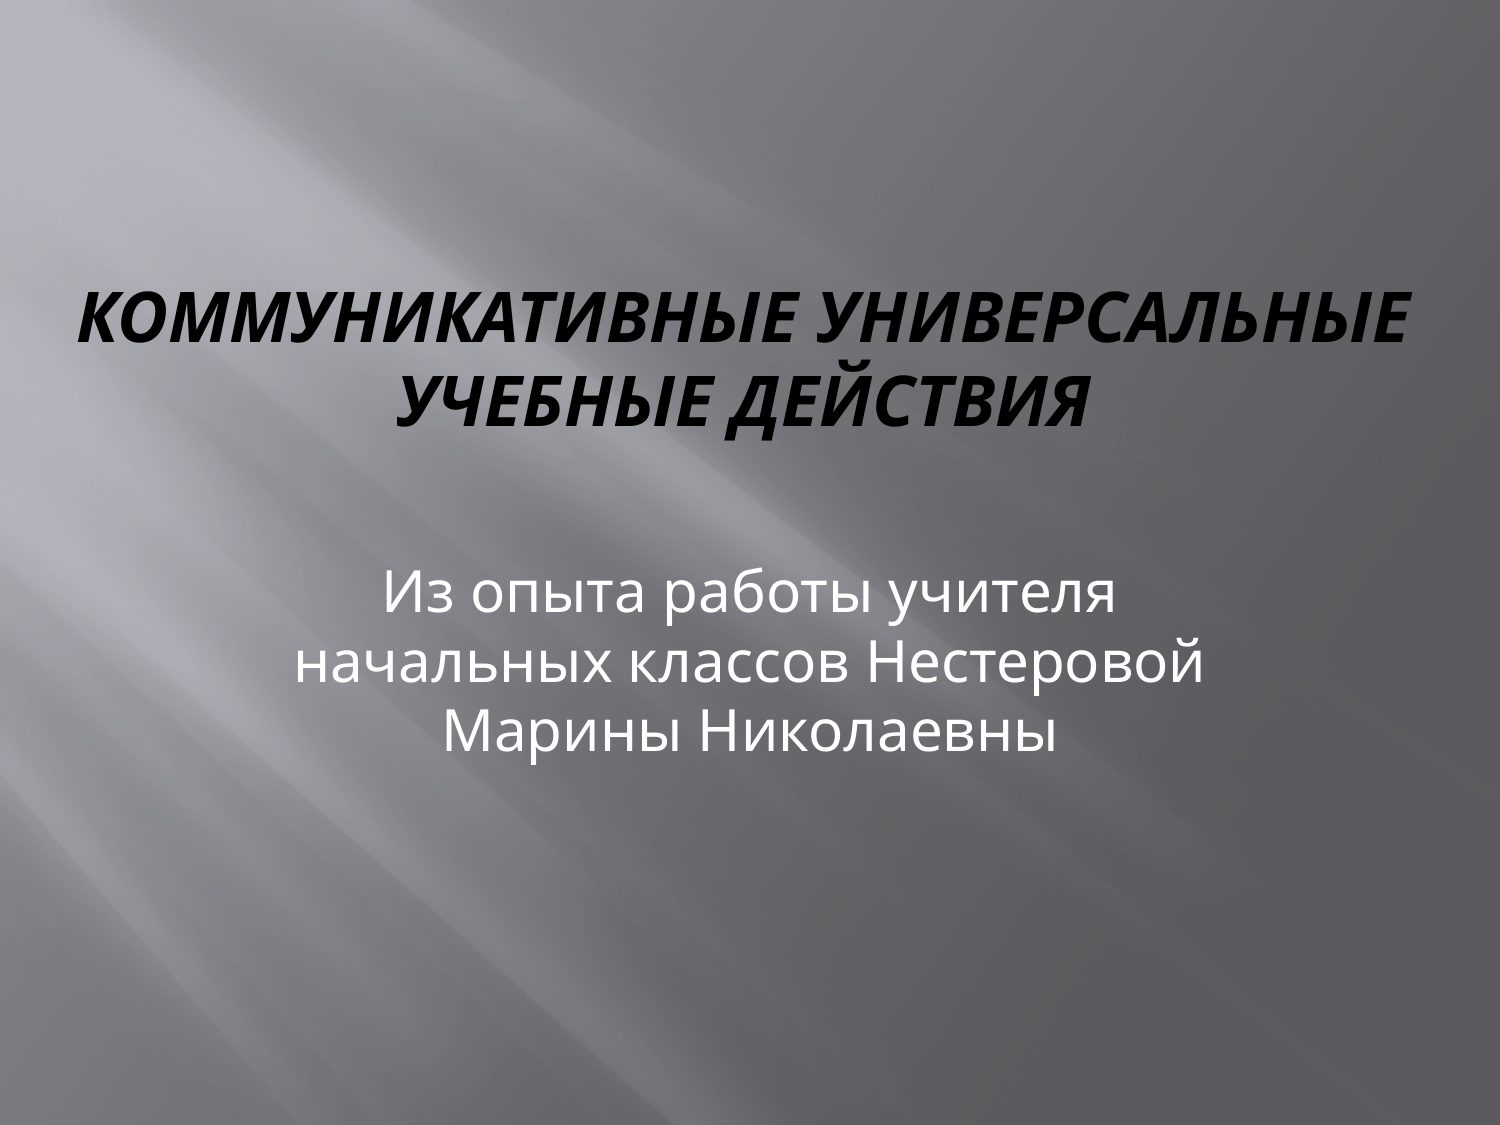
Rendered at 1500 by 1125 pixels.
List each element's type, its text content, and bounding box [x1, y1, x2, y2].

title Коммуникативные универсальные учебные действия [69, 224, 1420, 525]
subtitle Из опыта работы учителя начальных классов Нестеровой Марины Николаевны [225, 546, 1275, 834]
